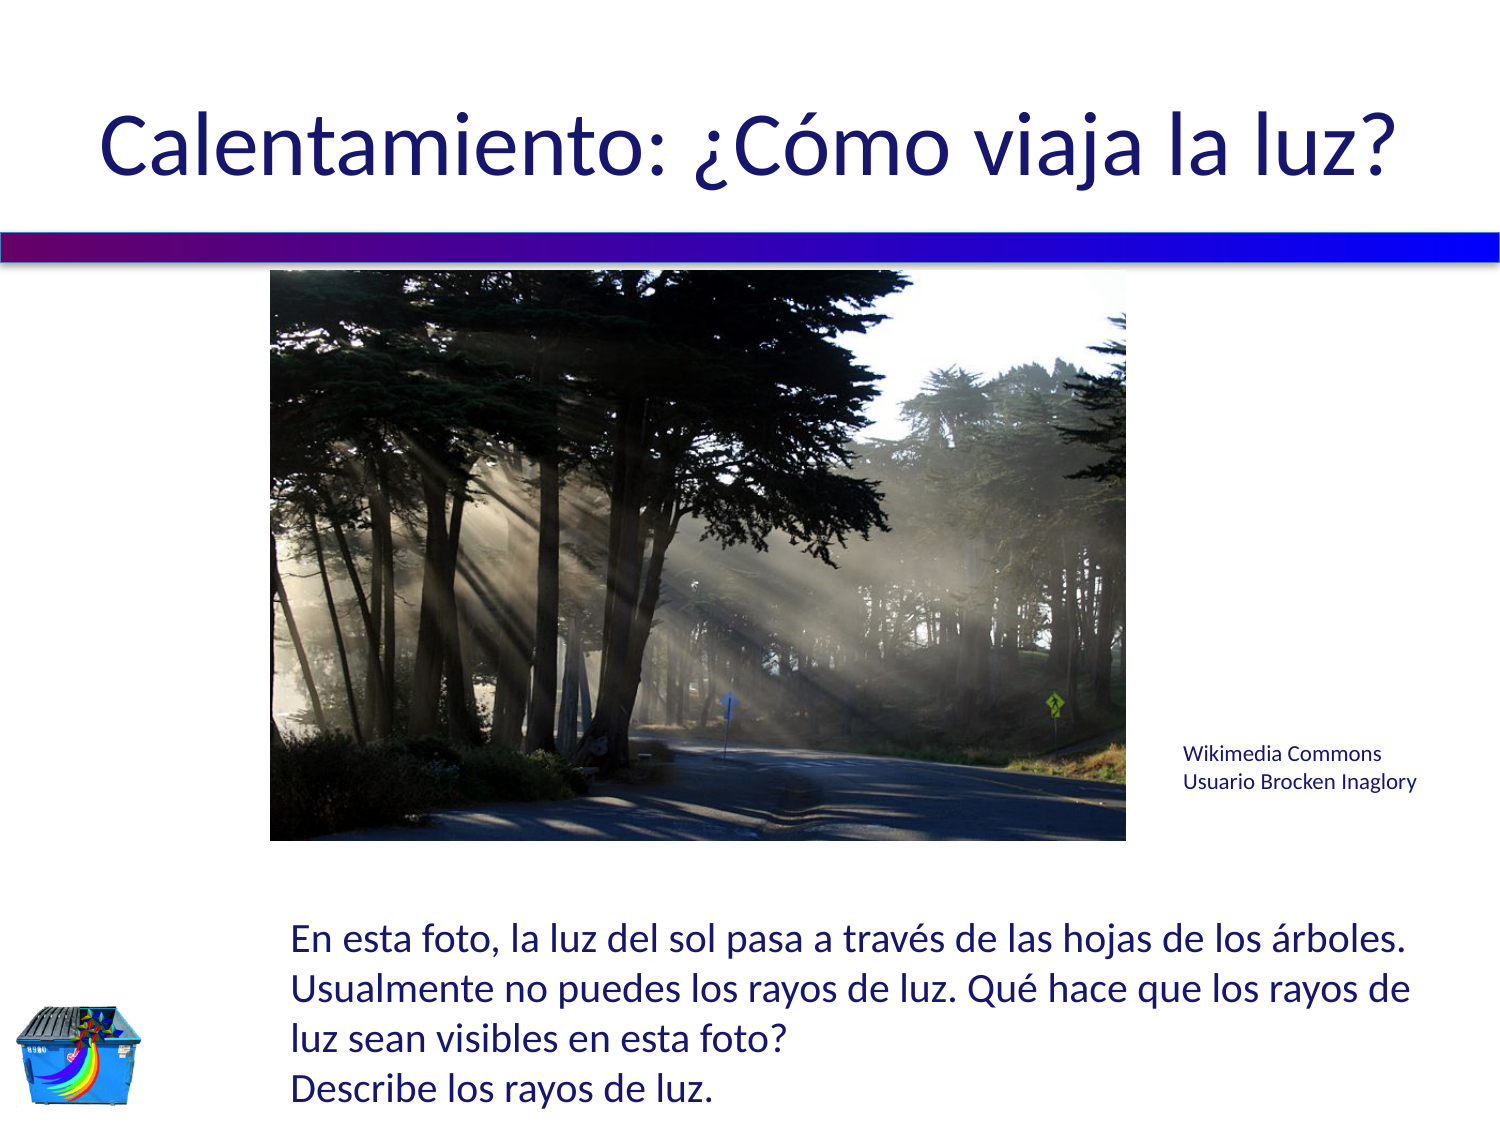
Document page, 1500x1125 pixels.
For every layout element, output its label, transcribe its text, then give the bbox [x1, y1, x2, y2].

text_box Wikimedia Commons Usuario Brocken Inaglory [1168, 731, 1433, 802]
picture [14, 1004, 143, 1107]
text_box En esta foto, la luz del sol pasa a través de las hojas de los árboles. Usualmente no puedes los rayos de luz. Qué hace que los rayos de luz sean visibles en esta foto? Describe los rayos de luz. [275, 903, 1436, 1118]
picture [270, 270, 1126, 841]
title Calentamiento: ¿Cómo viaja la luz? [75, 45, 1425, 233]
